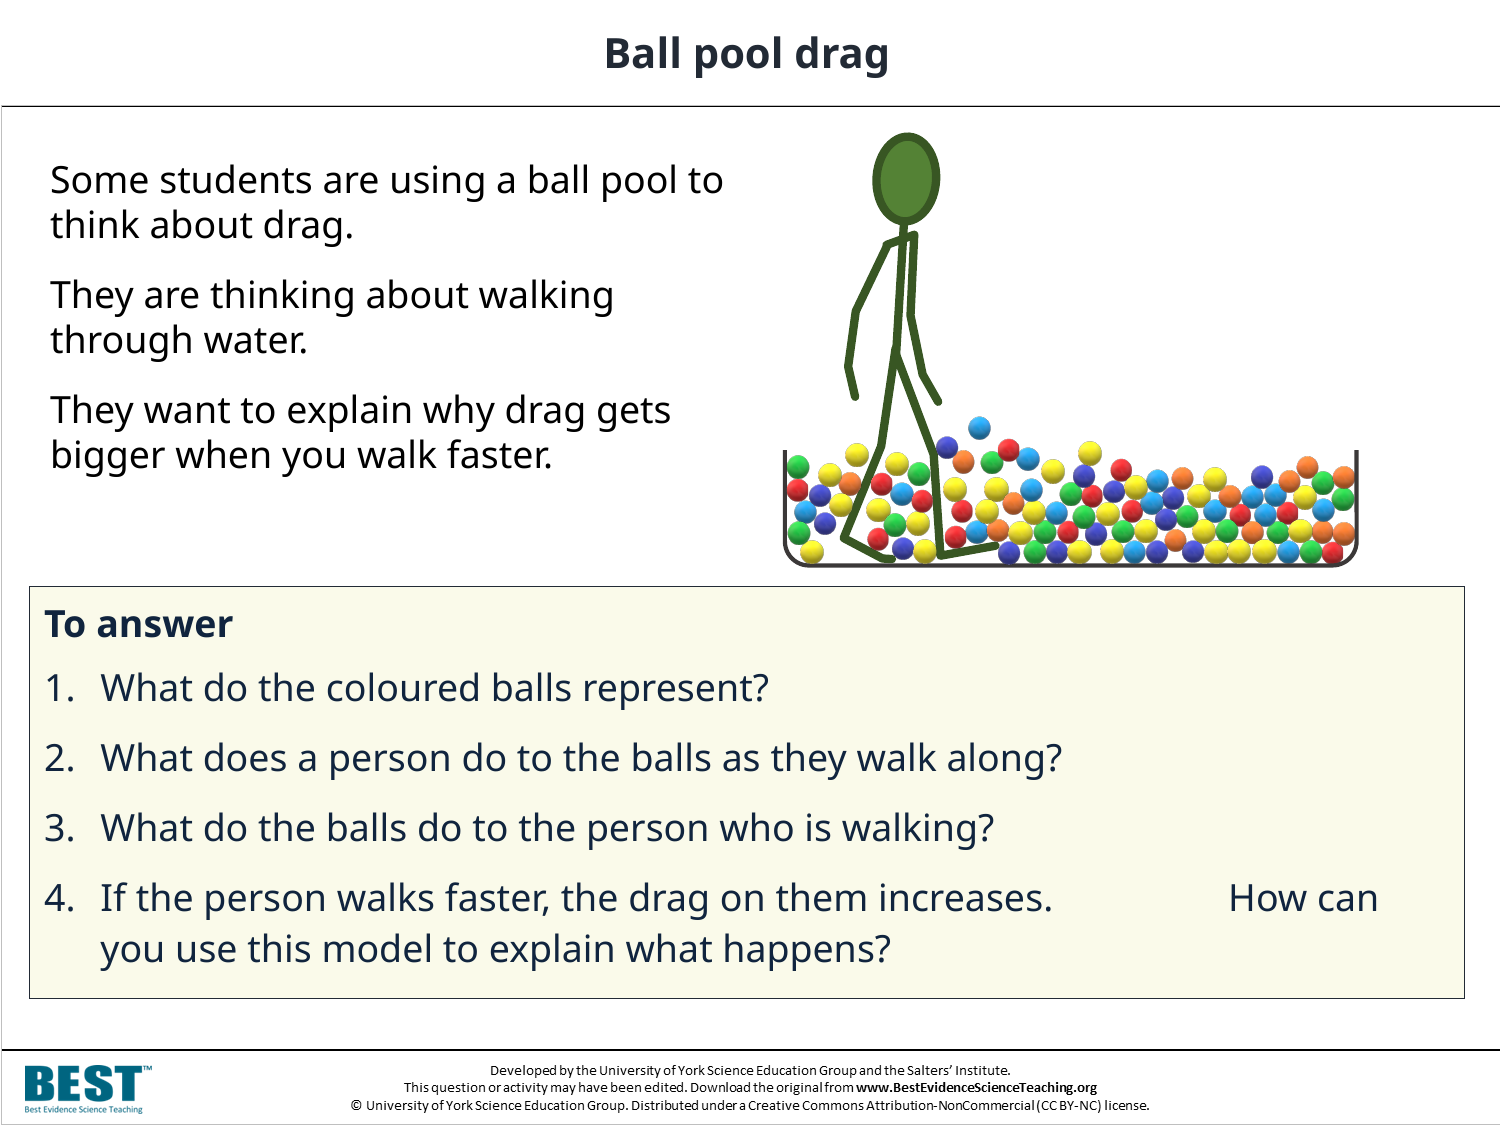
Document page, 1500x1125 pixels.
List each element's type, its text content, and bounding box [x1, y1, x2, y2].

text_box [769, 138, 1368, 566]
picture [1, 105, 1500, 1125]
text_box Ball pool drag [23, 4, 1471, 99]
